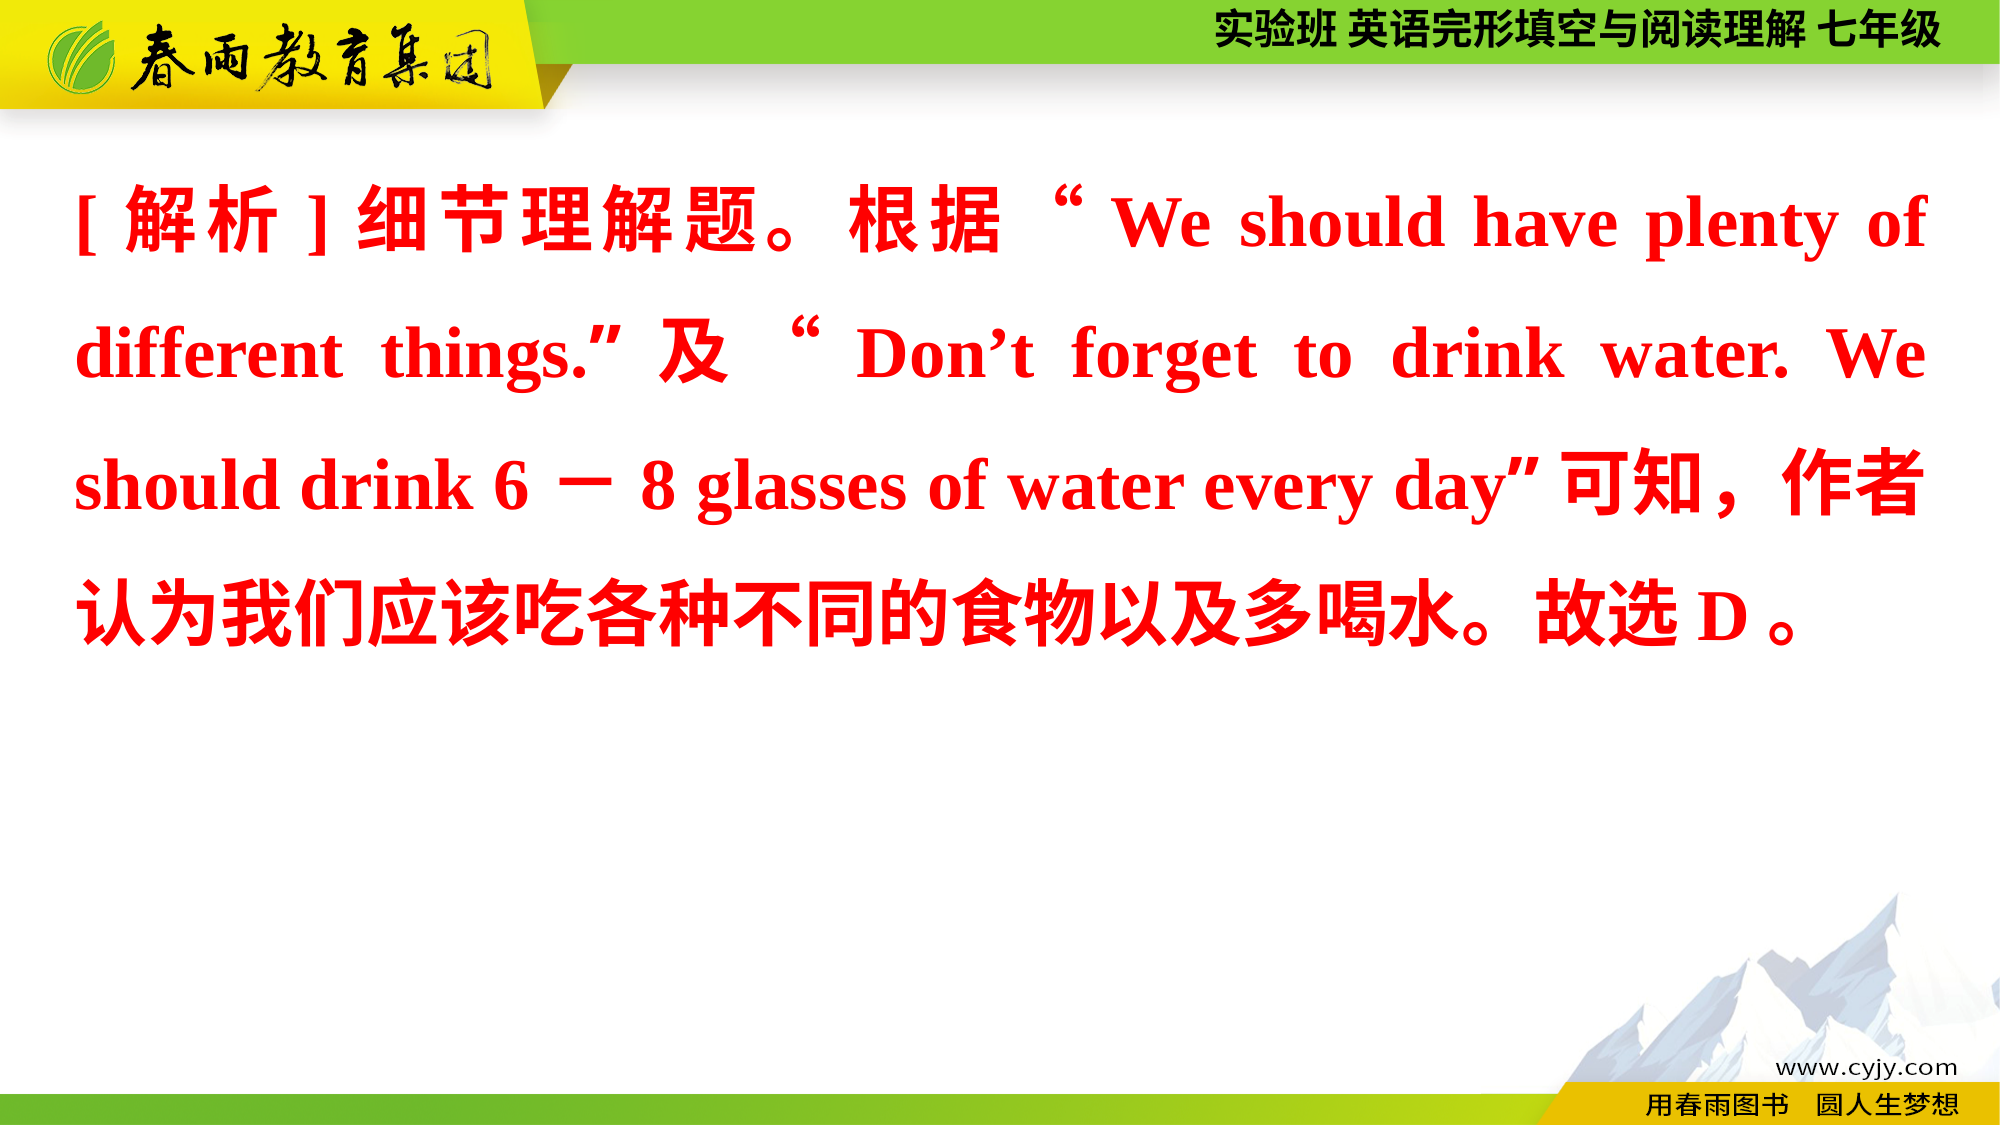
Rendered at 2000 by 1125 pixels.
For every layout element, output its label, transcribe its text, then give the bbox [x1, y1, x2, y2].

list [解析]细节理解题。根据“We should have plenty of different things.”及“Don’t forget to drink water. We should drink 6－8 glasses of water every day”可知，作者认为我们应该吃各种不同的食物以及多喝水。故选D。 [59, 122, 1944, 651]
picture [0, 0, 2000, 1125]
